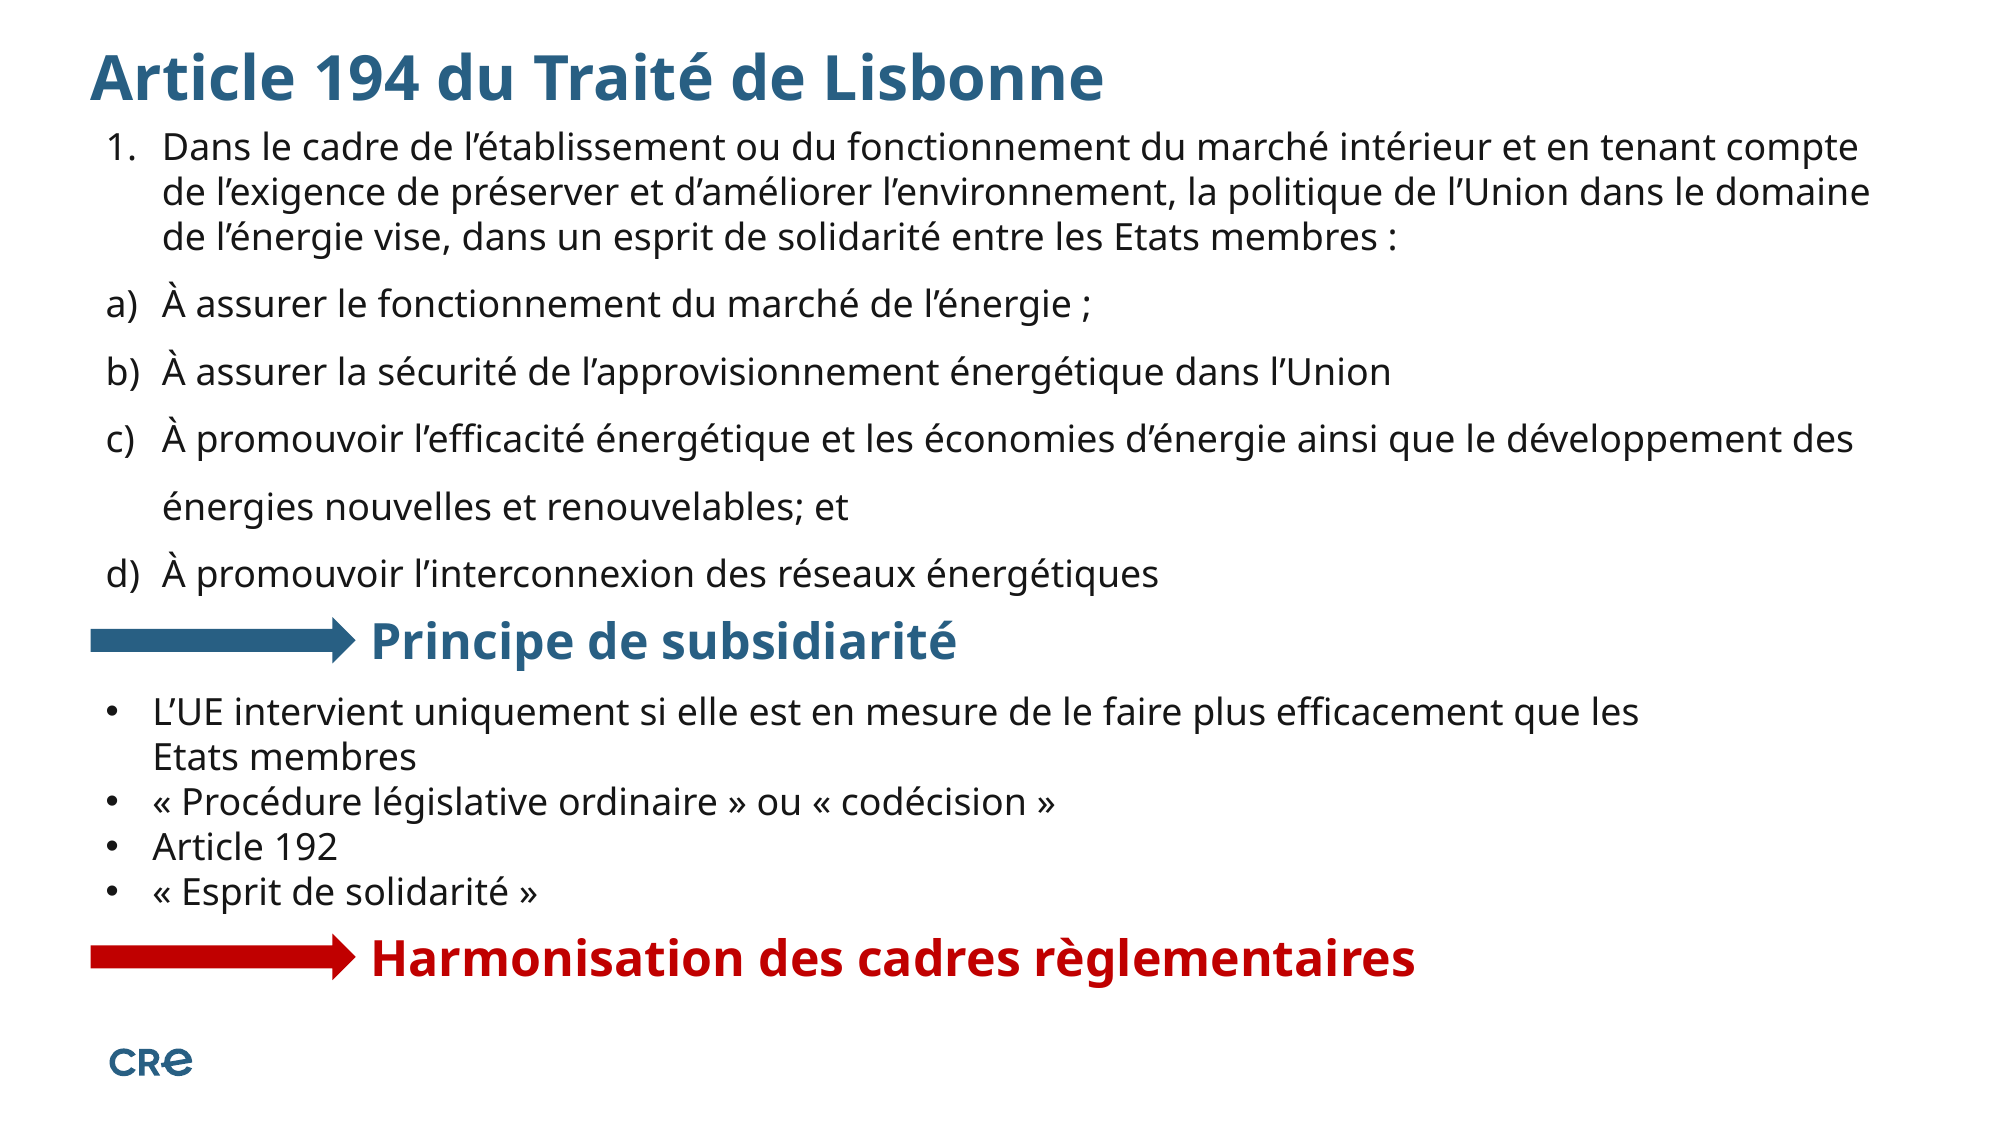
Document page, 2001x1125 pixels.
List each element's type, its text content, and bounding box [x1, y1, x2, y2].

text_box Dans le cadre de l’établissement ou du fonctionnement du marché intérieur et en tenant compte de l’exigence de préserver et d’améliorer l’environnement, la politique de l’Union dans le domaine de l’énergie vise, dans un esprit de solidarité entre les Etats membres : À assurer le fonctionnement du marché de l’énergie ; À assurer la sécurité de l’approvisionnement énergétique dans l’Union À promouvoir l’efficacité énergétique et les économies d’énergie ainsi que le développement des énergies nouvelles et renouvelables; et À promouvoir l’interconnexion des réseaux énergétiques [90, 115, 1910, 603]
text_box [89, 614, 358, 666]
text_box Harmonisation des cadres règlementaires [355, 918, 1451, 994]
text_box L’UE intervient uniquement si elle est en mesure de le faire plus efficacement que les Etats membres « Procédure législative ordinaire » ou « codécision » Article 192 « Esprit de solidarité » [90, 680, 1705, 920]
title Article 194 du Traité de Lisbonne [90, 52, 1910, 111]
text_box [89, 931, 358, 983]
text_box Principe de subsidiarité [355, 602, 1557, 678]
